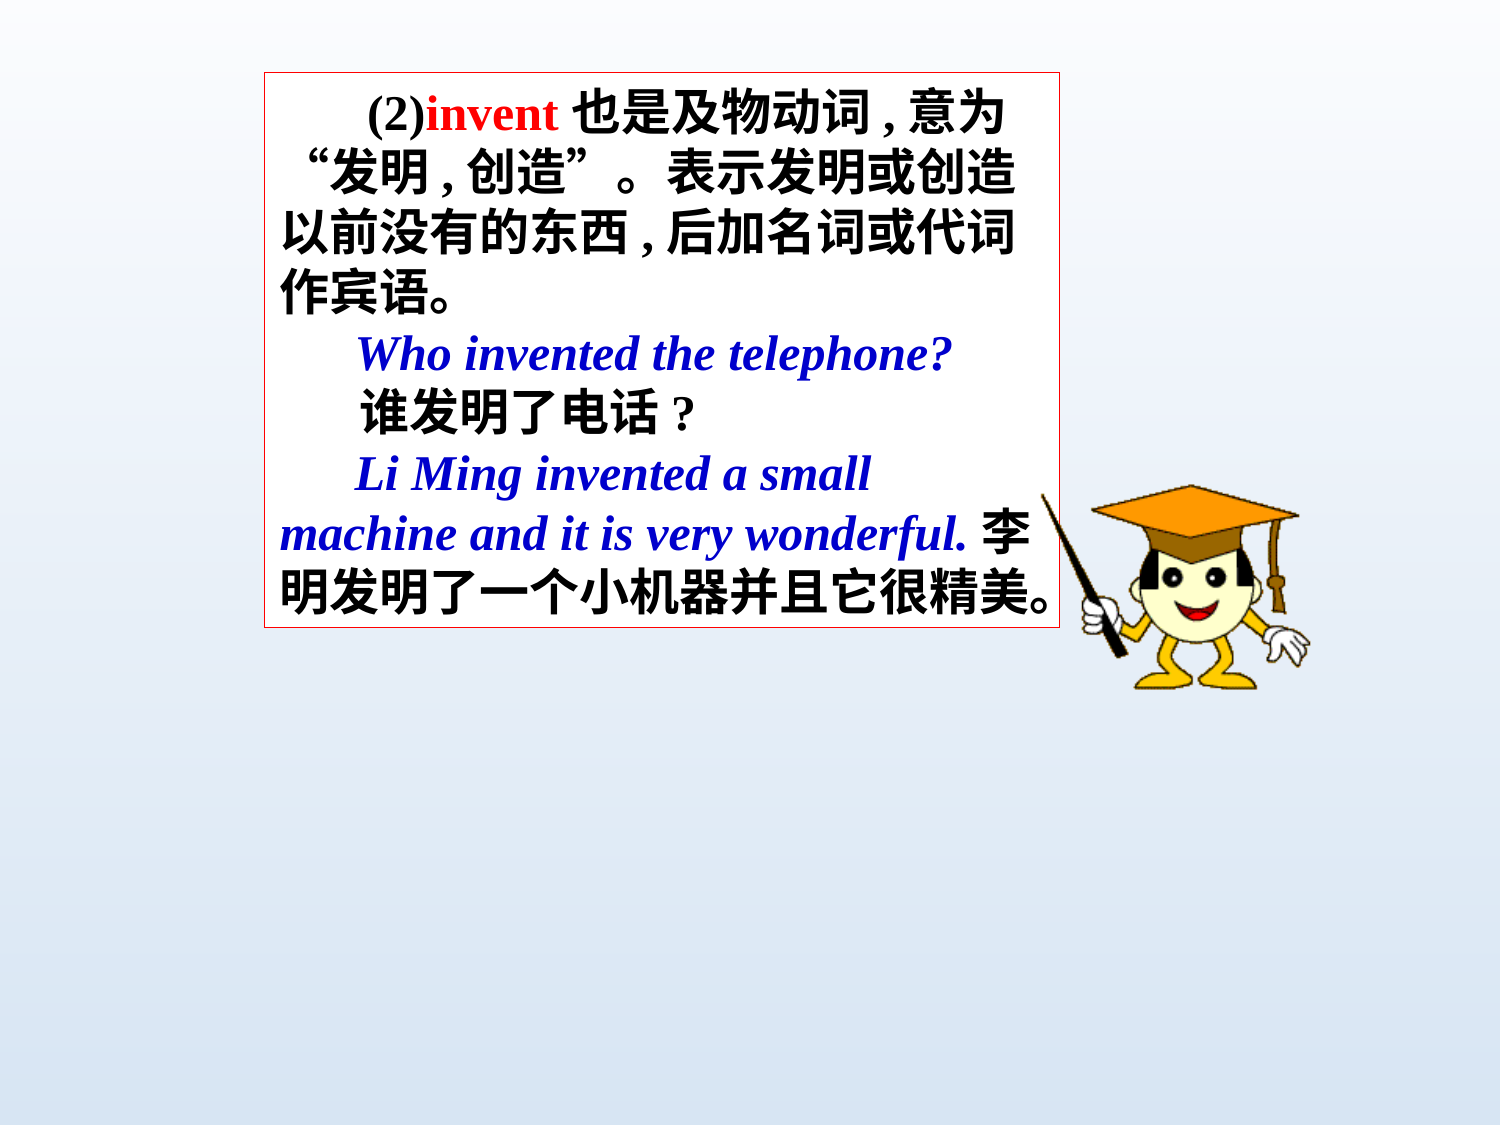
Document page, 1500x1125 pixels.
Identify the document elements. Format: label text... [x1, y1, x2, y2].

text_box (2)invent也是及物动词,意为“发明,创造”。表示发明或创造以前没有的东西,后加名词或代词作宾语。 Who invented the telephone? 谁发明了电话? Li Ming invented a small machine and it is very wonderful.李明发明了一个小机器并且它很精美。 [264, 72, 1060, 628]
picture [1020, 469, 1334, 705]
